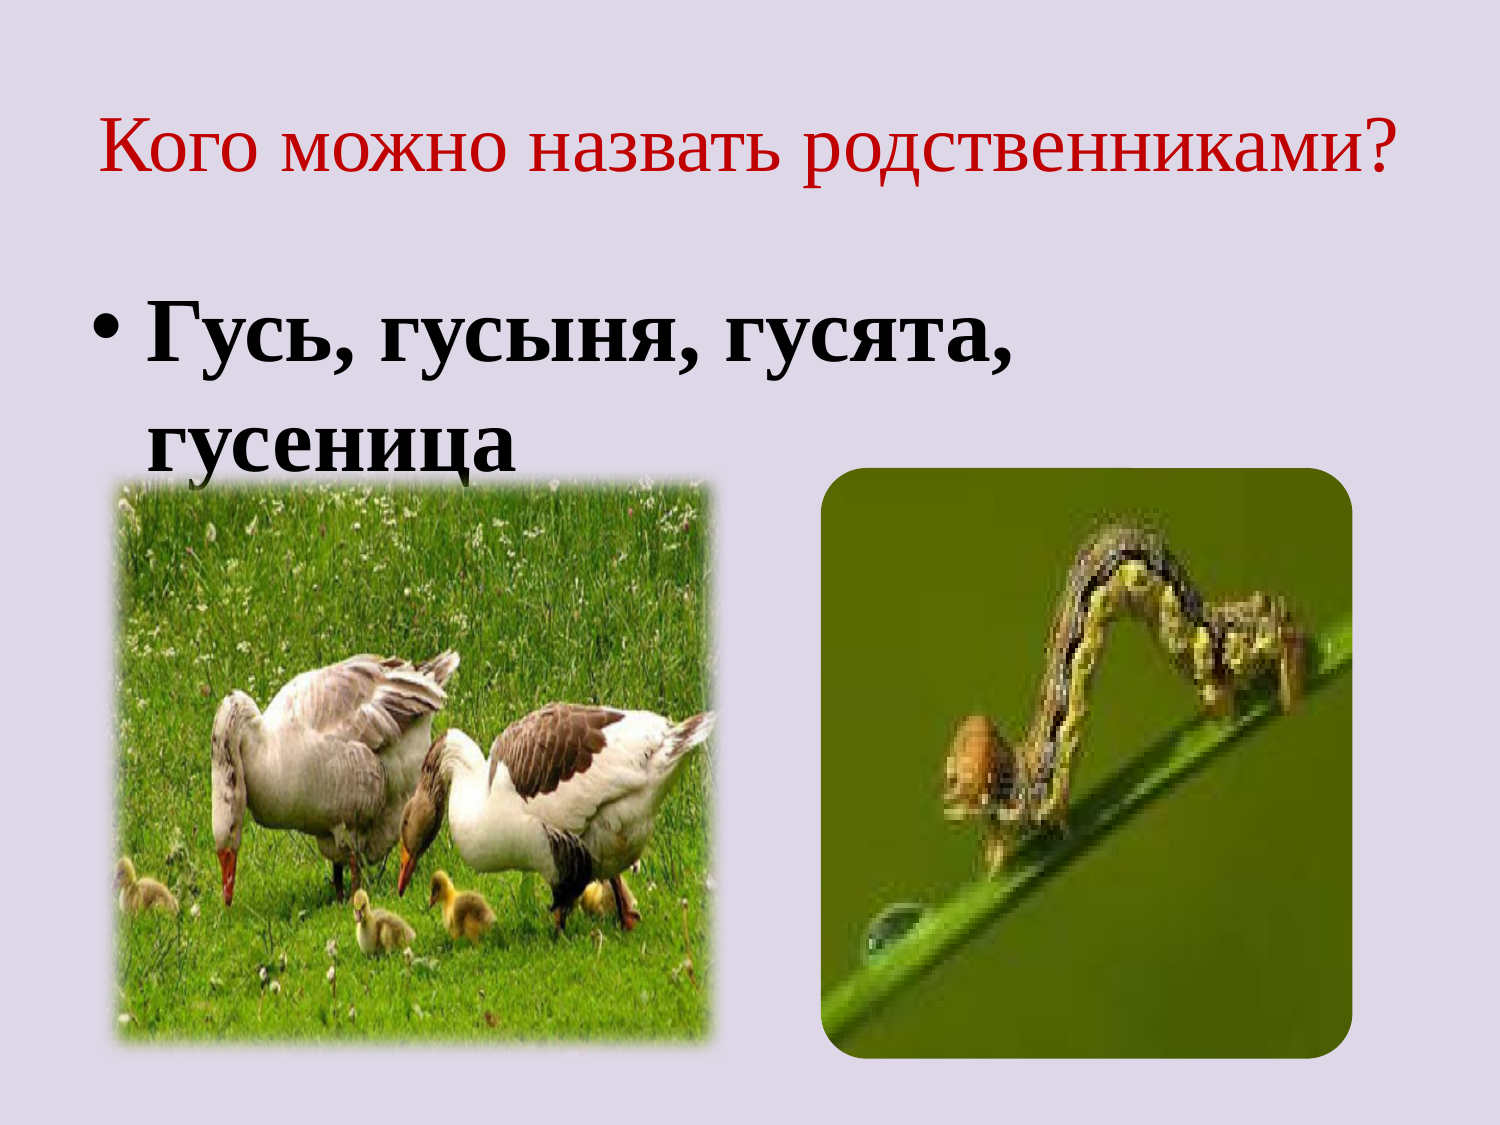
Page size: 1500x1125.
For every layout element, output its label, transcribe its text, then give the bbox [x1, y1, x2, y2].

title Кого можно назвать родственниками? [75, 45, 1425, 233]
picture [820, 467, 1353, 1059]
picture [100, 467, 727, 1059]
list Гусь, гусыня, гусята, гусеница [75, 262, 1425, 1005]
